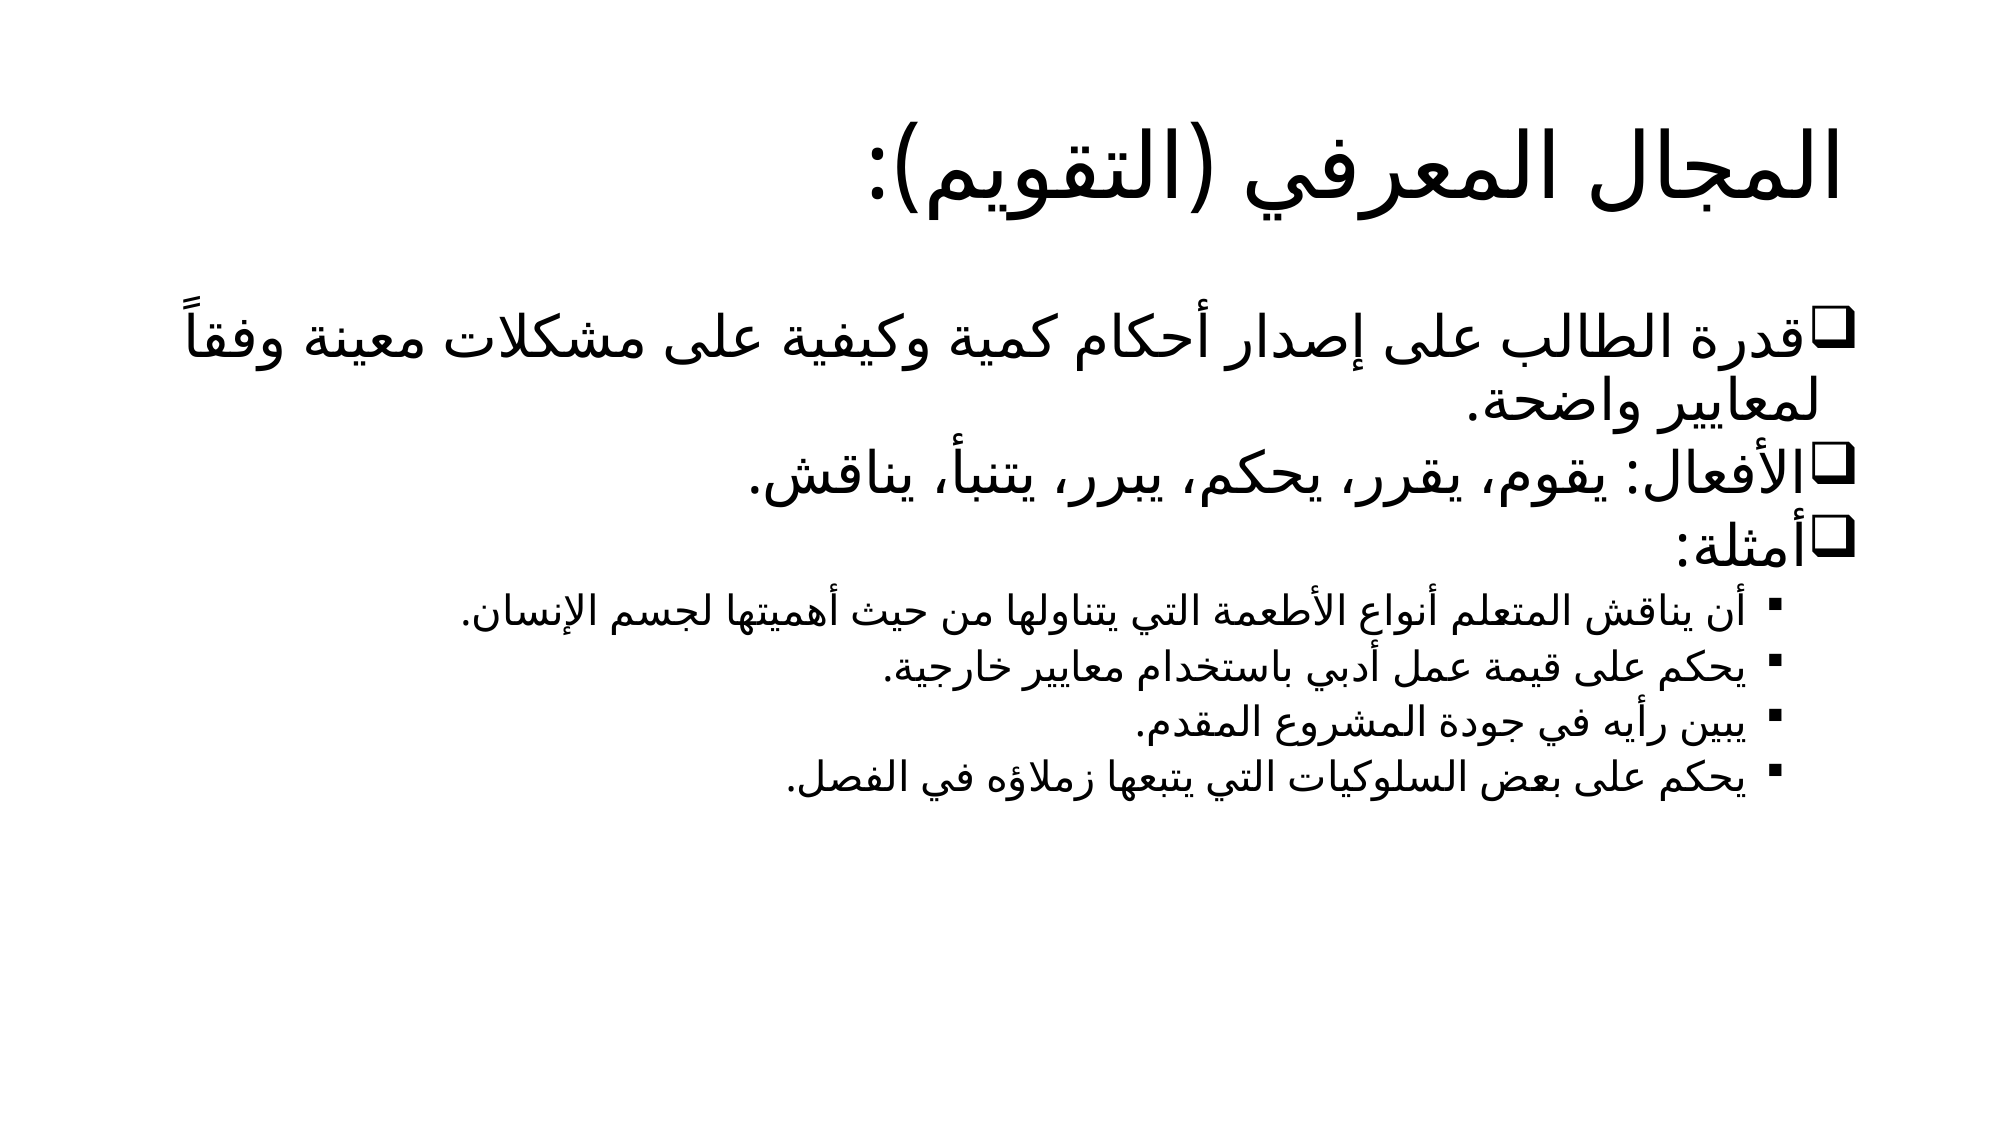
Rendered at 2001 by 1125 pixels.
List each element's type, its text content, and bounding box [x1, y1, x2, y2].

list قدرة الطالب على إصدار أحكام كمية وكيفية على مشكلات معينة وفقاً لمعايير واضحة. الأفعال: يقوم، يقرر، يحكم، يبرر، يتنبأ، يناقش. أمثلة: أن يناقش المتعلم أنواع الأطعمة التي يتناولها من حيث أهميتها لجسم الإنسان. يحكم على قيمة عمل أدبي باستخدام معايير خارجية. يبين رأيه في جودة المشروع المقدم. يحكم على بعض السلوكيات التي يتبعها زملاؤه في الفصل. [137, 299, 1950, 1014]
title المجال المعرفي (التقويم): [137, 59, 1863, 278]
